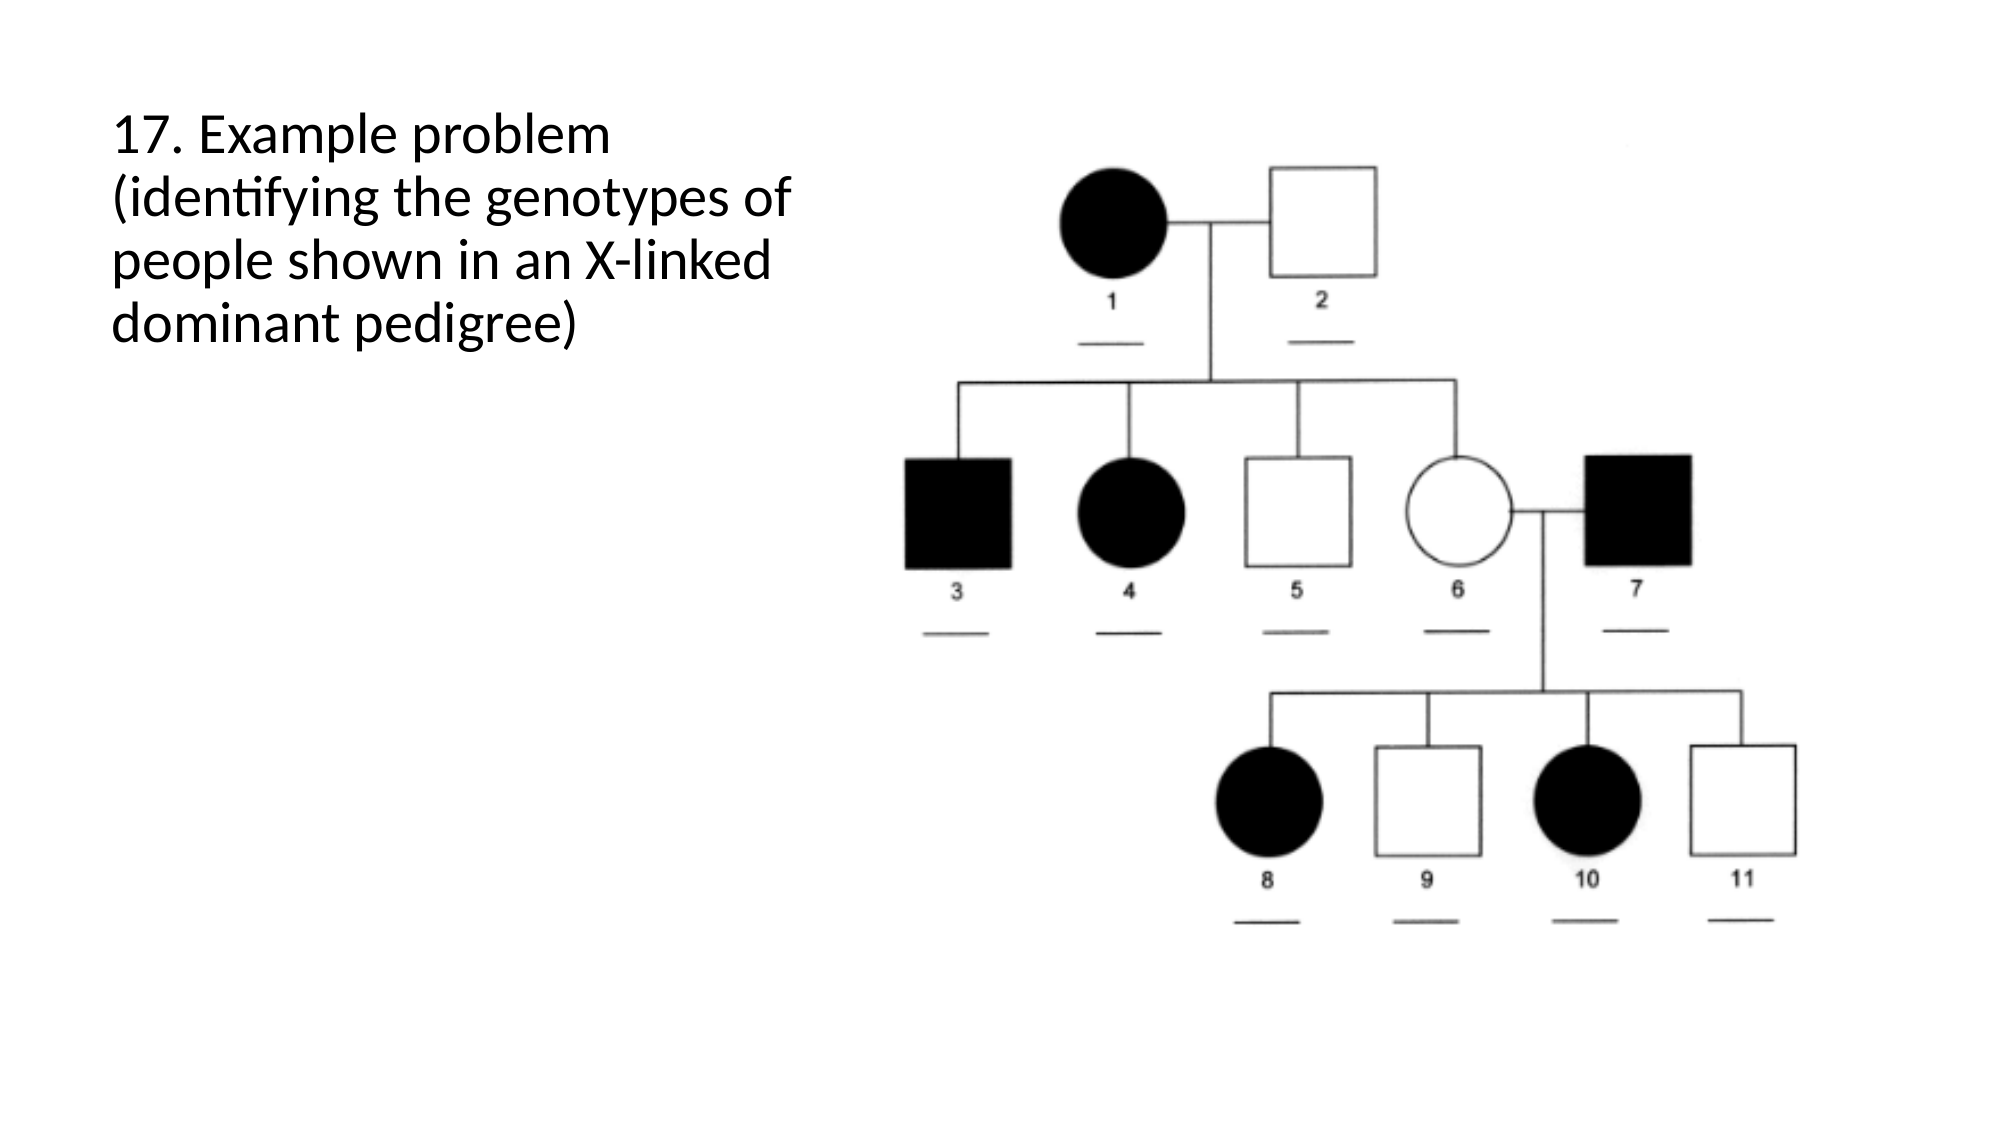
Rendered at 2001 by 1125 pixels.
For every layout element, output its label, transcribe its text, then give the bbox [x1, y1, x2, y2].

picture [876, 131, 1811, 939]
list 17. Example problem (identifying the genotypes of people shown in an X-linked dominant pedigree) [96, 95, 877, 810]
